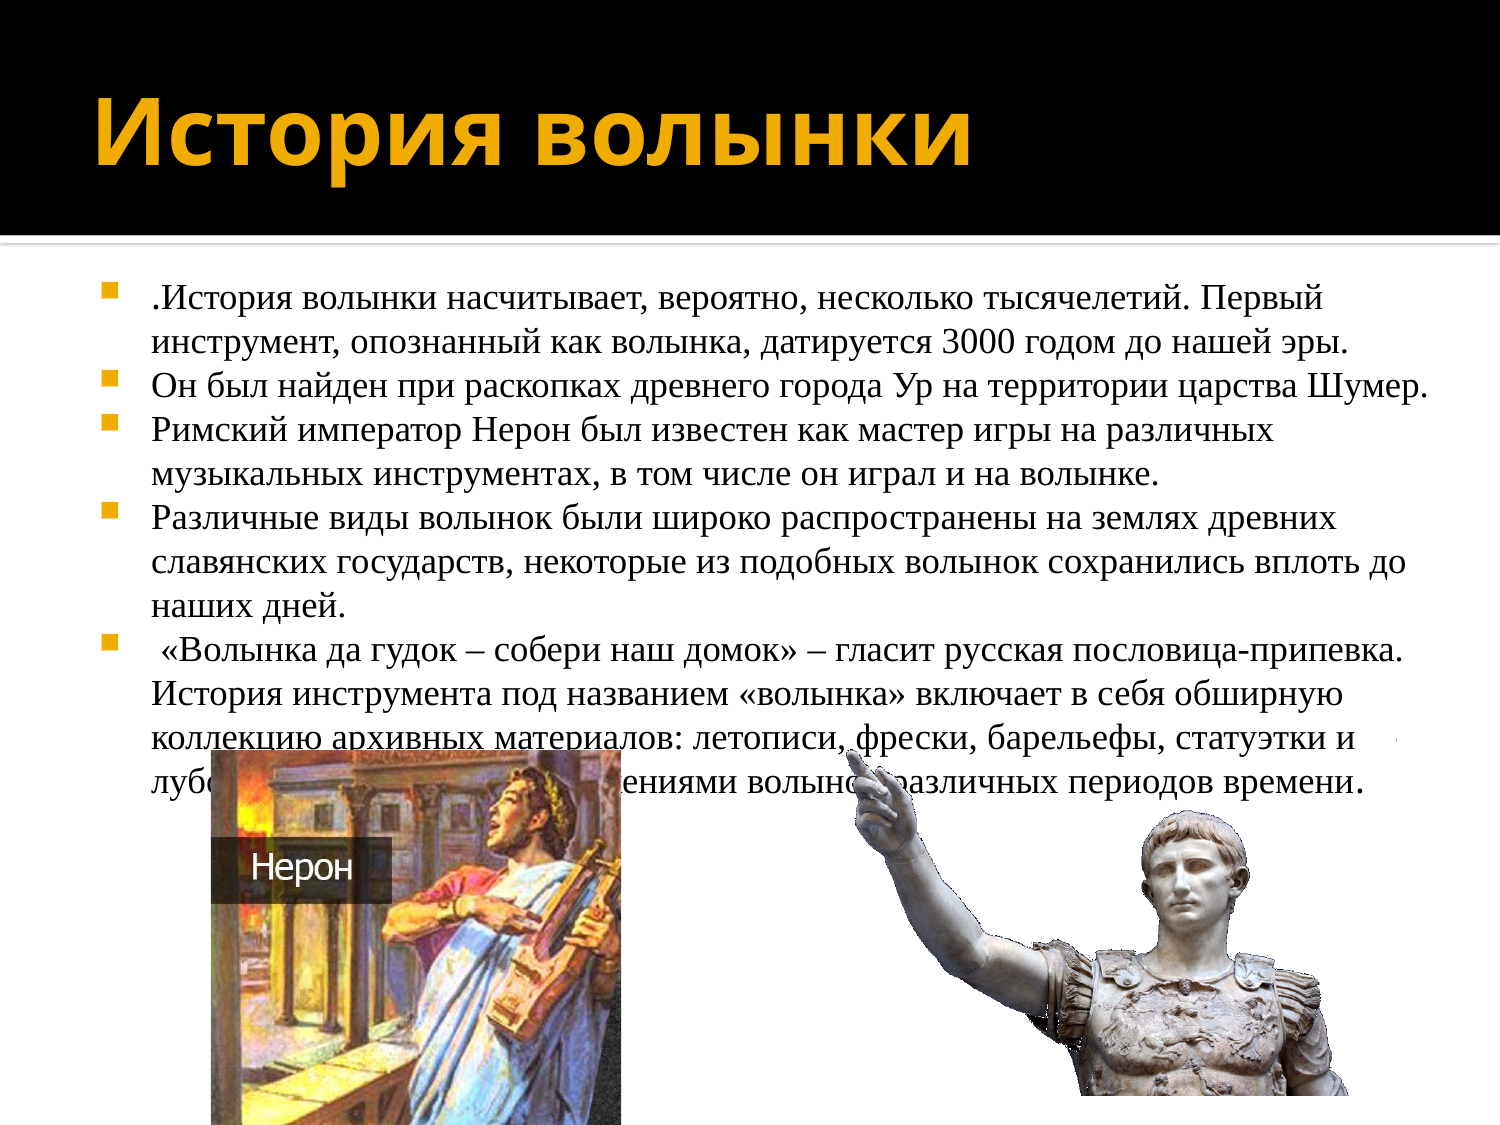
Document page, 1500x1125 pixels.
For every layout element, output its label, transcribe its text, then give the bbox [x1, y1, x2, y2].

picture [820, 738, 1399, 1096]
picture [210, 750, 622, 1125]
title История волынки [75, 25, 1425, 231]
list .История волынки насчитывает, вероятно, несколько тысячелетий. Первый инструмент, опознанный как волынка, датируется 3000 годом до нашей эры. Он был найден при раскопках древнего города Ур на территории царства Шумер. Римский император Нерон был известен как мастер игры на различных музыкальных инструментах, в том числе он играл и на волынке. Различные виды волынок были широко распространены на землях древних славянских государств, некоторые из подобных волынок сохранились вплоть до наших дней. «Волынка да гудок – собери наш домок» – гласит русская пословица-припевка. История инструмента под названием «волынка» включает в себя обширную коллекцию архивных материалов: летописи, фрески, барельефы, статуэтки и лубочные картинки с изображениями волынок различных периодов времени. [70, 257, 1461, 823]
